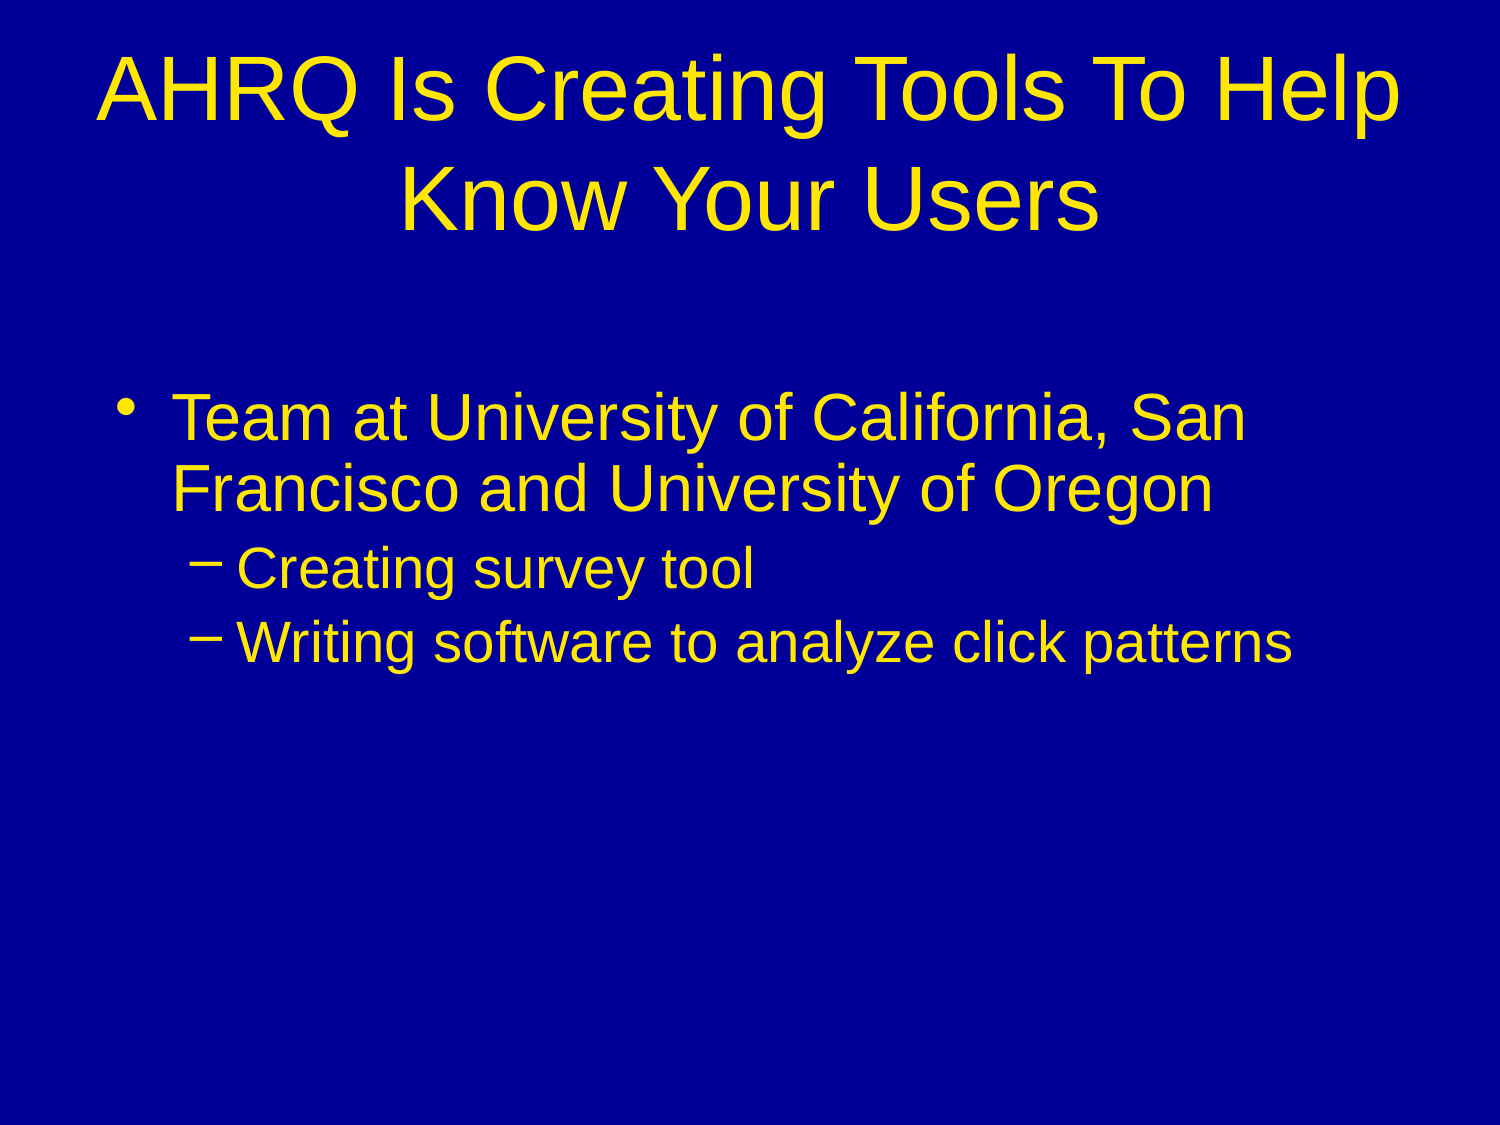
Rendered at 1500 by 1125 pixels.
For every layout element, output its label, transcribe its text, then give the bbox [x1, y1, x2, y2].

title AHRQ Is Creating Tools To Help Know Your Users [74, 44, 1426, 233]
list Team at University of California, San Francisco and University of Oregon Creating survey tool Writing software to analyze click patterns [99, 374, 1451, 1051]
